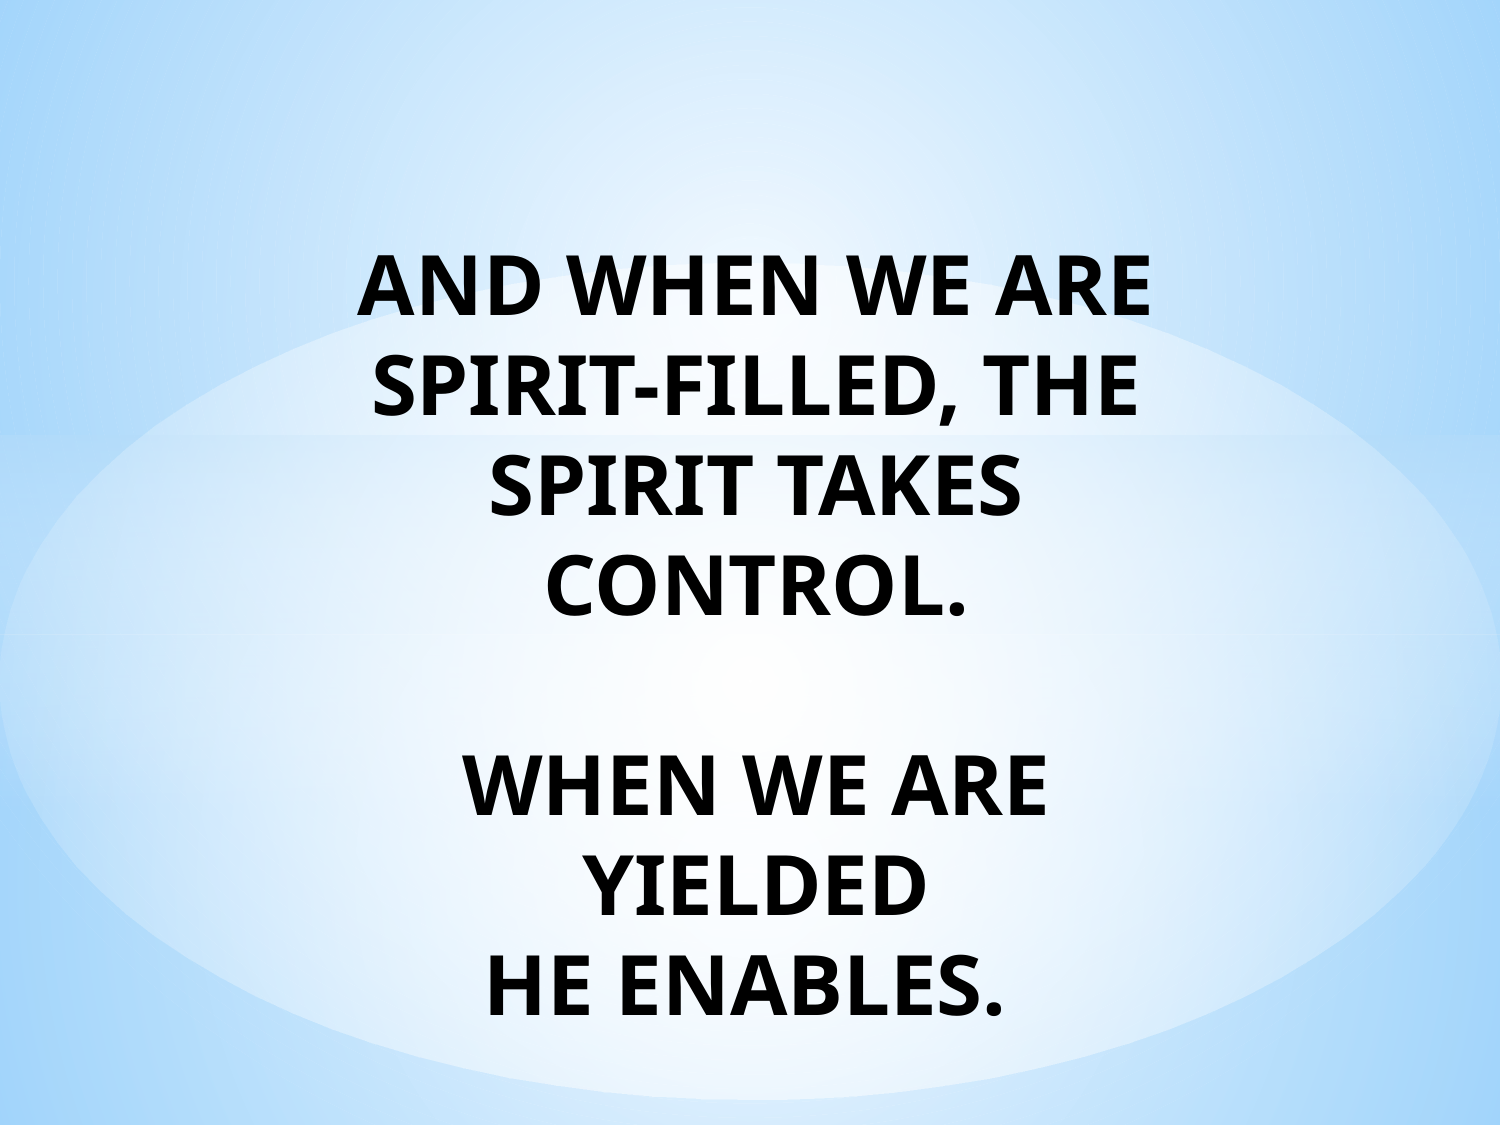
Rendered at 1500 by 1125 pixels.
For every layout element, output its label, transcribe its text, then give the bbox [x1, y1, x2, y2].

text_box AND WHEN WE ARE SPIRIT-FILLED, THE SPIRIT TAKES CONTROL. WHEN WE ARE YIELDED HE ENABLES. [274, 224, 1238, 1040]
